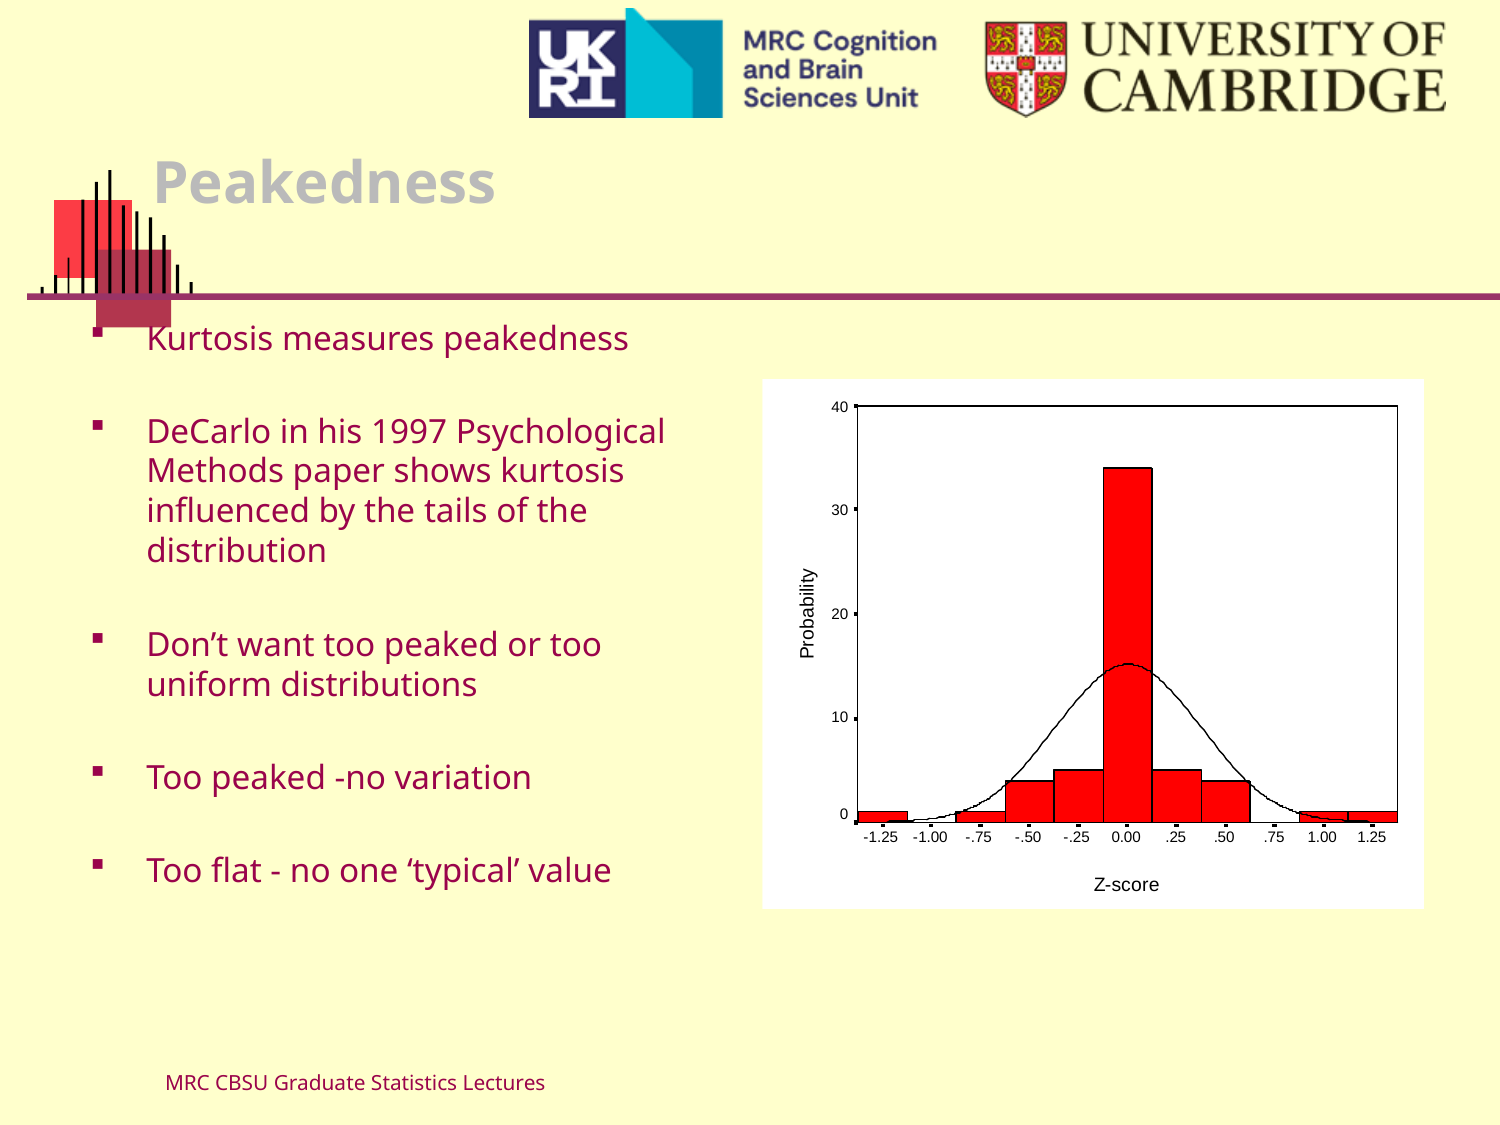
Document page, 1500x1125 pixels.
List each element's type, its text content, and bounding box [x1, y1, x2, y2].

title Peakedness [137, 137, 988, 233]
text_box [762, 379, 1426, 921]
list Kurtosis measures peakedness DeCarlo in his 1997 Psychological Methods paper shows kurtosis influenced by the tails of the distribution Don’t want too peaked or too uniform distributions Too peaked -no variation Too flat - no one ‘typical’ value [75, 262, 738, 1038]
footer MRC CBSU Graduate Statistics Lectures [149, 1062, 988, 1101]
picture [529, 8, 1446, 118]
